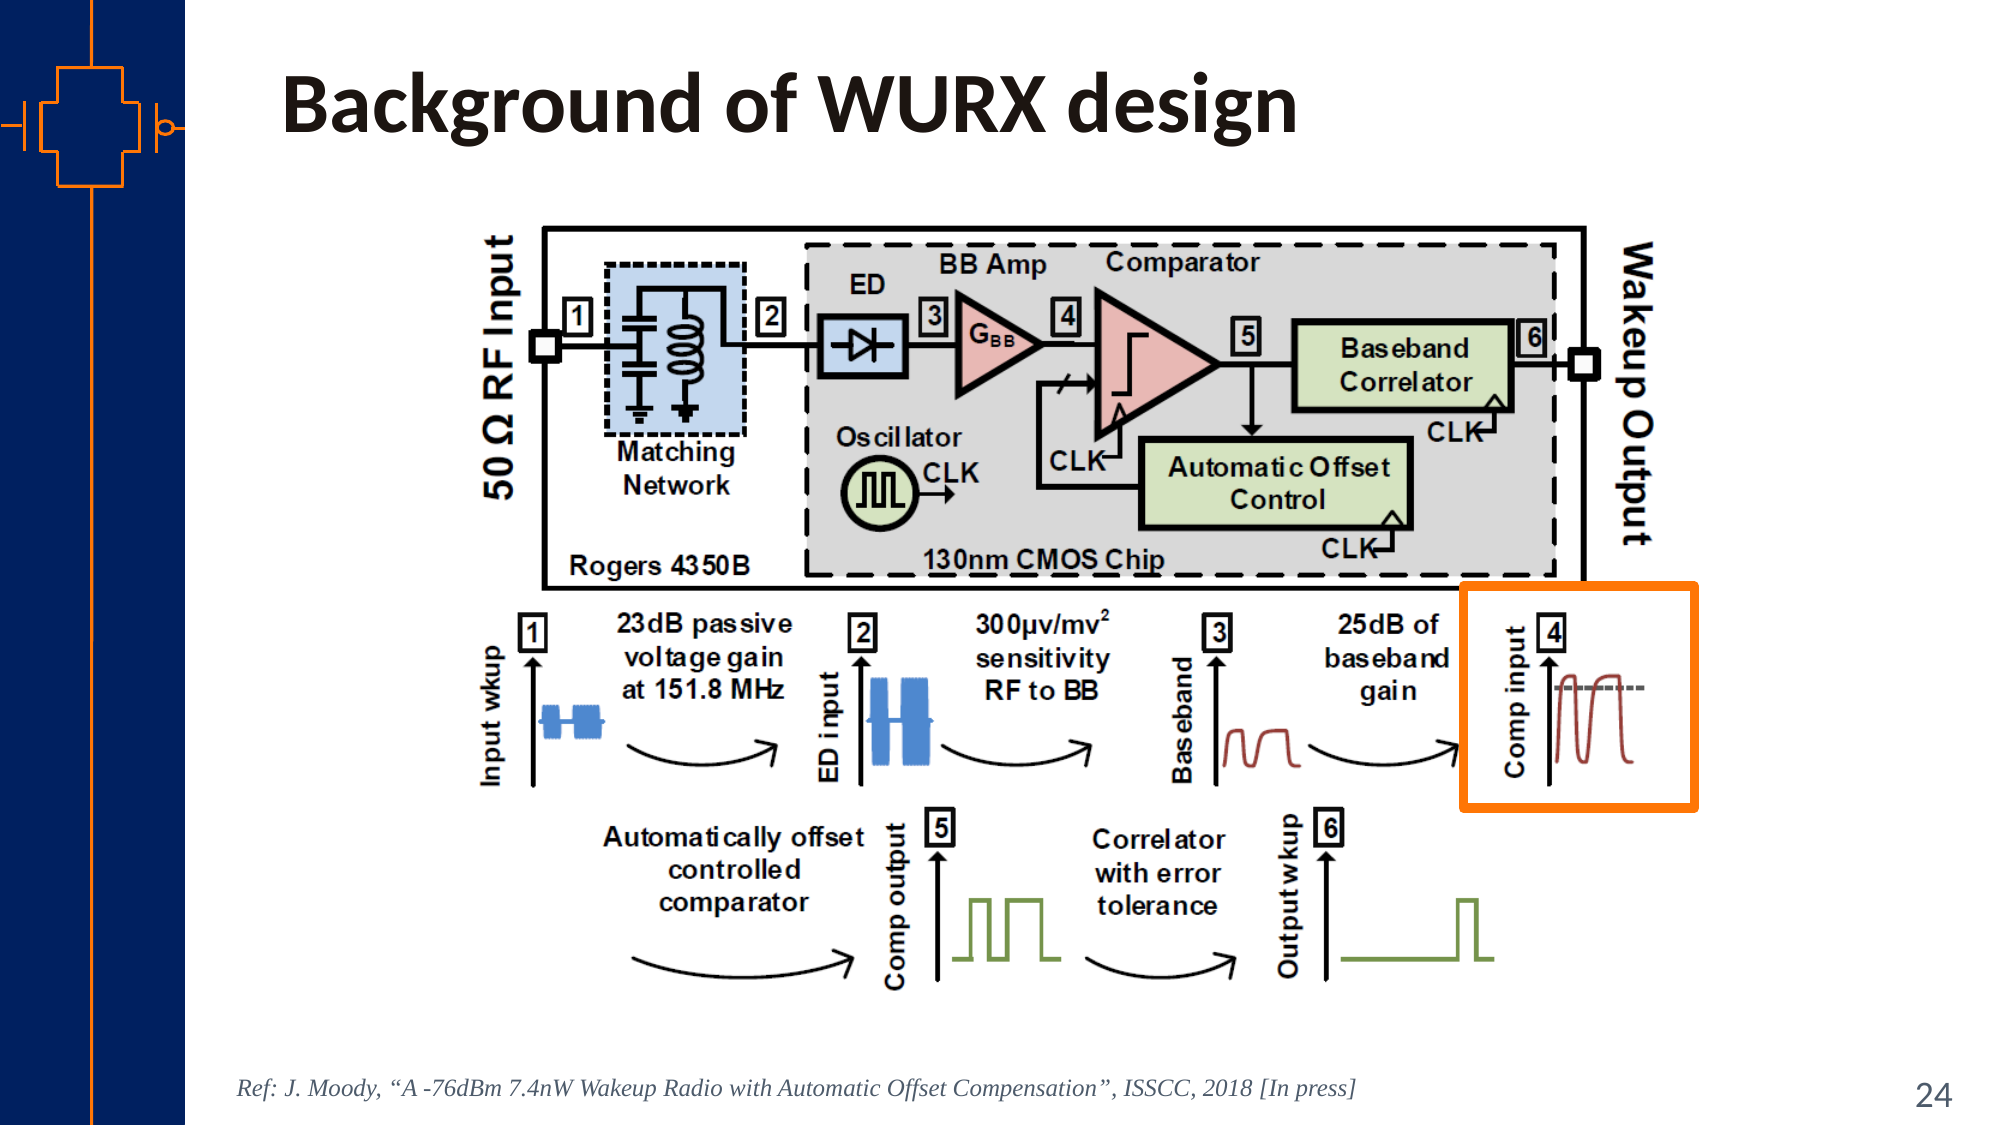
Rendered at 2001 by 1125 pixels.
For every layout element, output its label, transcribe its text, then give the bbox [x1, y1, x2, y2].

picture [447, 197, 1695, 1022]
slide_number 24 [1899, 1062, 1984, 1123]
text_box Ref: J. Moody, “A -76dBm 7.4nW Wakeup Radio with Automatic Offset Compensation”, ISSCC, 2018 [In press] [221, 1064, 1945, 1110]
title Background of WURX design [266, 37, 1850, 157]
